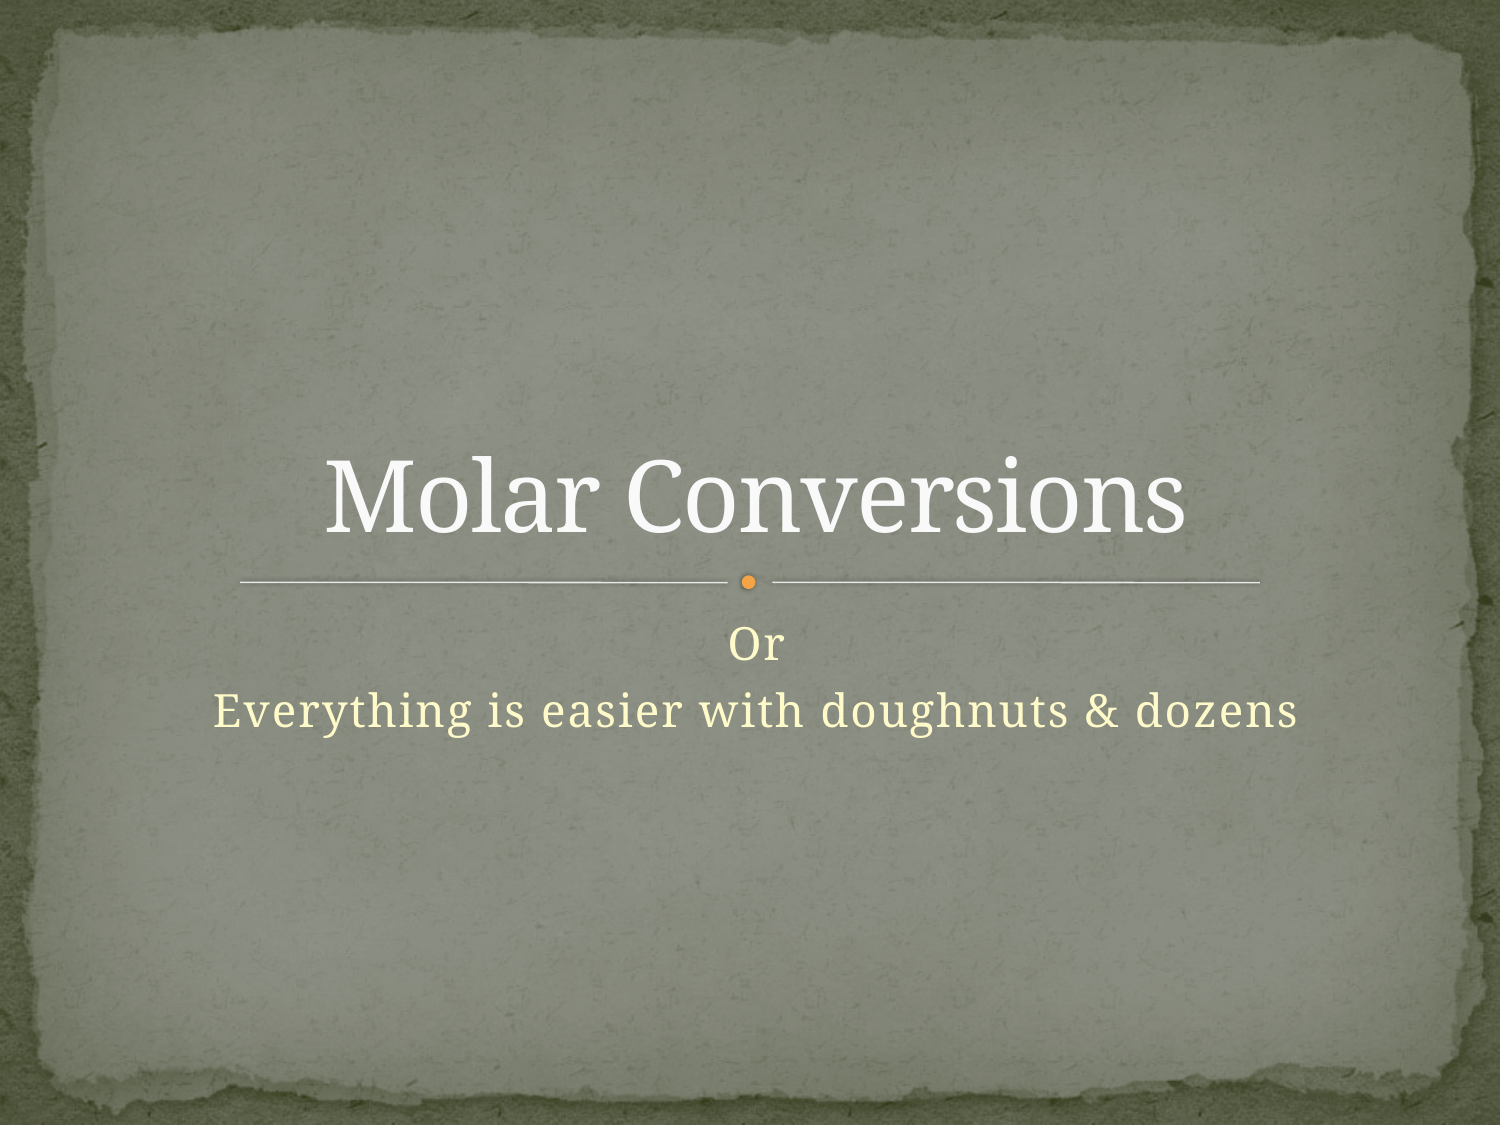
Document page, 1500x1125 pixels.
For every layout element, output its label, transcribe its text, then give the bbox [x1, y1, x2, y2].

subtitle Or Everything is easier with doughnuts & dozens [75, 606, 1438, 795]
title Molar Conversions [74, 235, 1438, 561]
